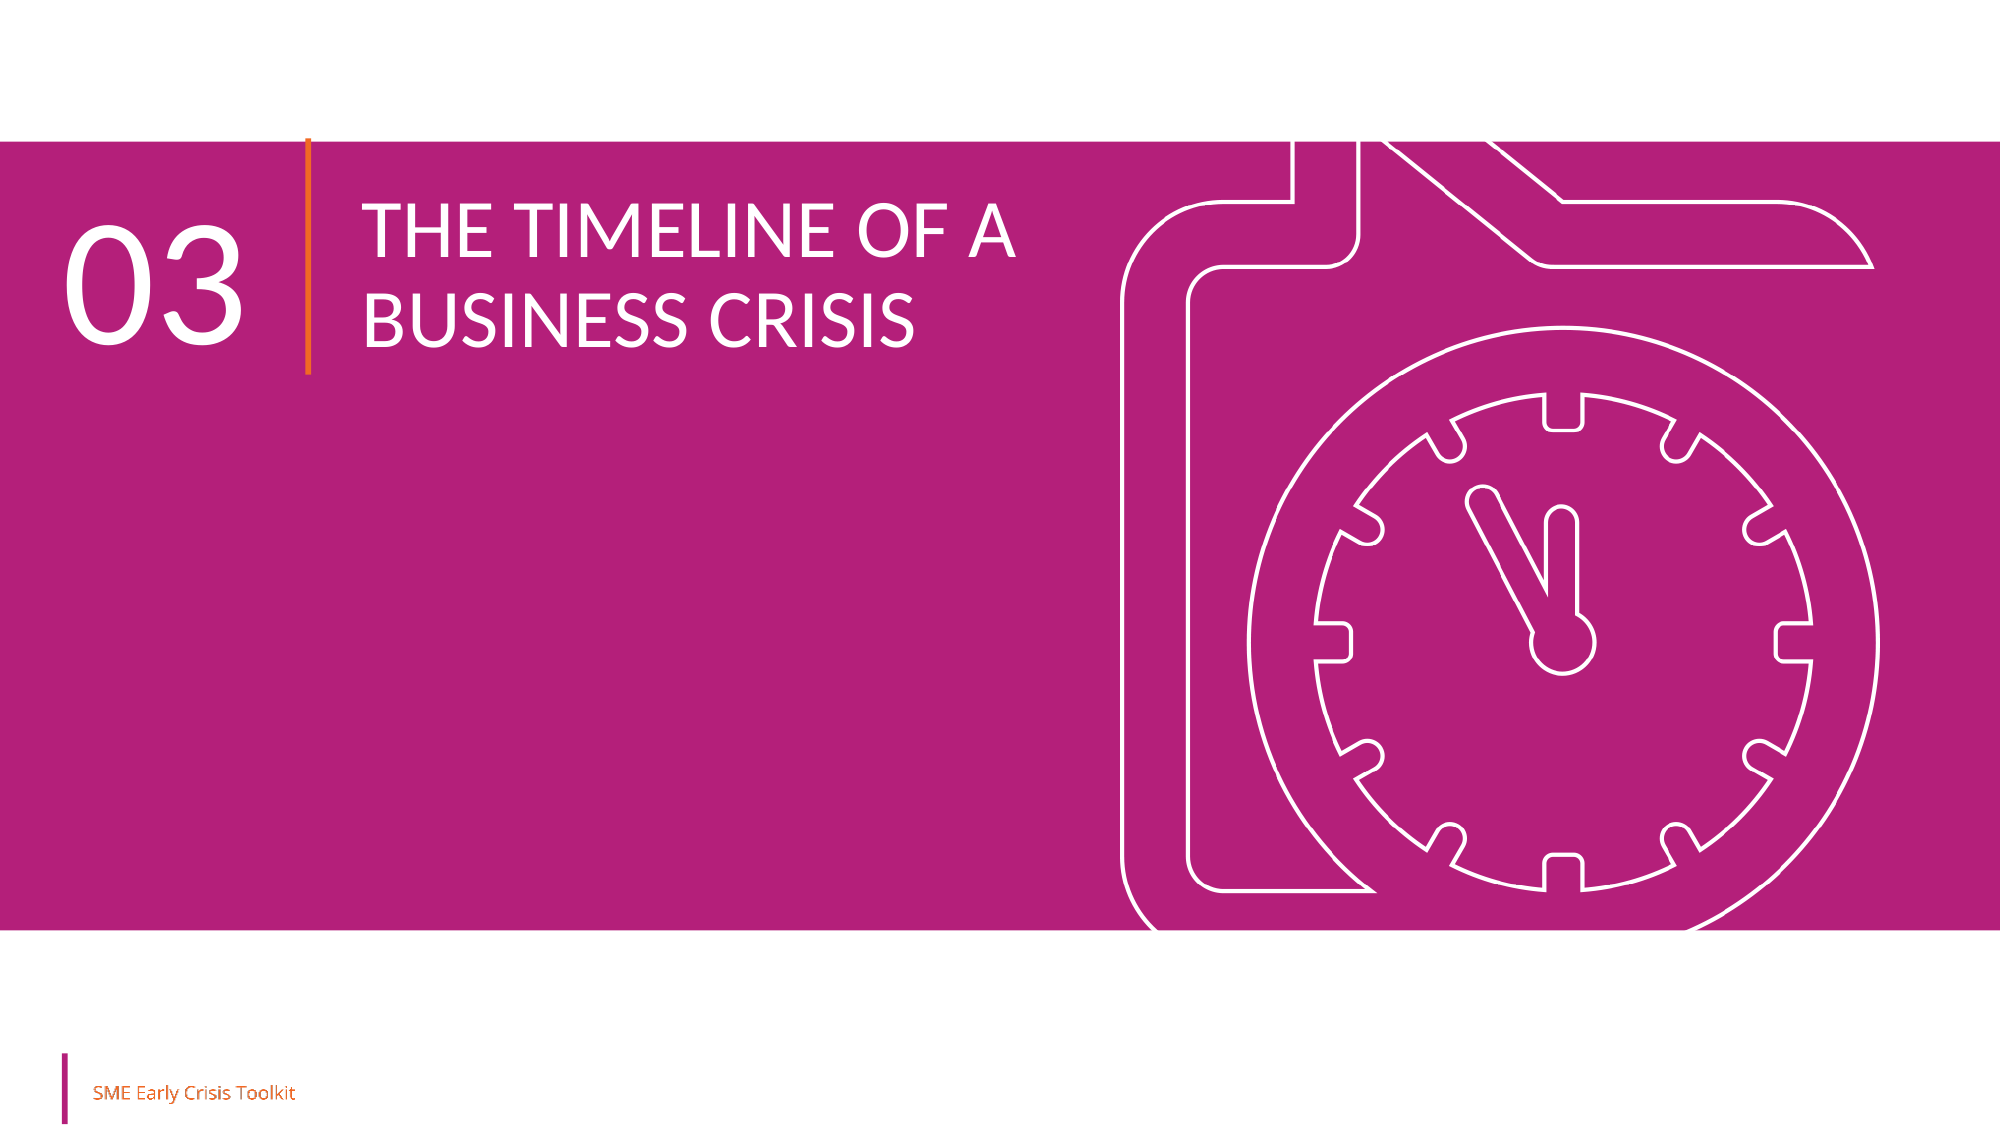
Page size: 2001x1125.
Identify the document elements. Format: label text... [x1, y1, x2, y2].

picture [83, 1080, 295, 1104]
picture [962, 141, 1953, 931]
list 03 [0, 178, 264, 274]
list THE TIMELINE OF A BUSINESS CRISIS [346, 178, 1081, 741]
